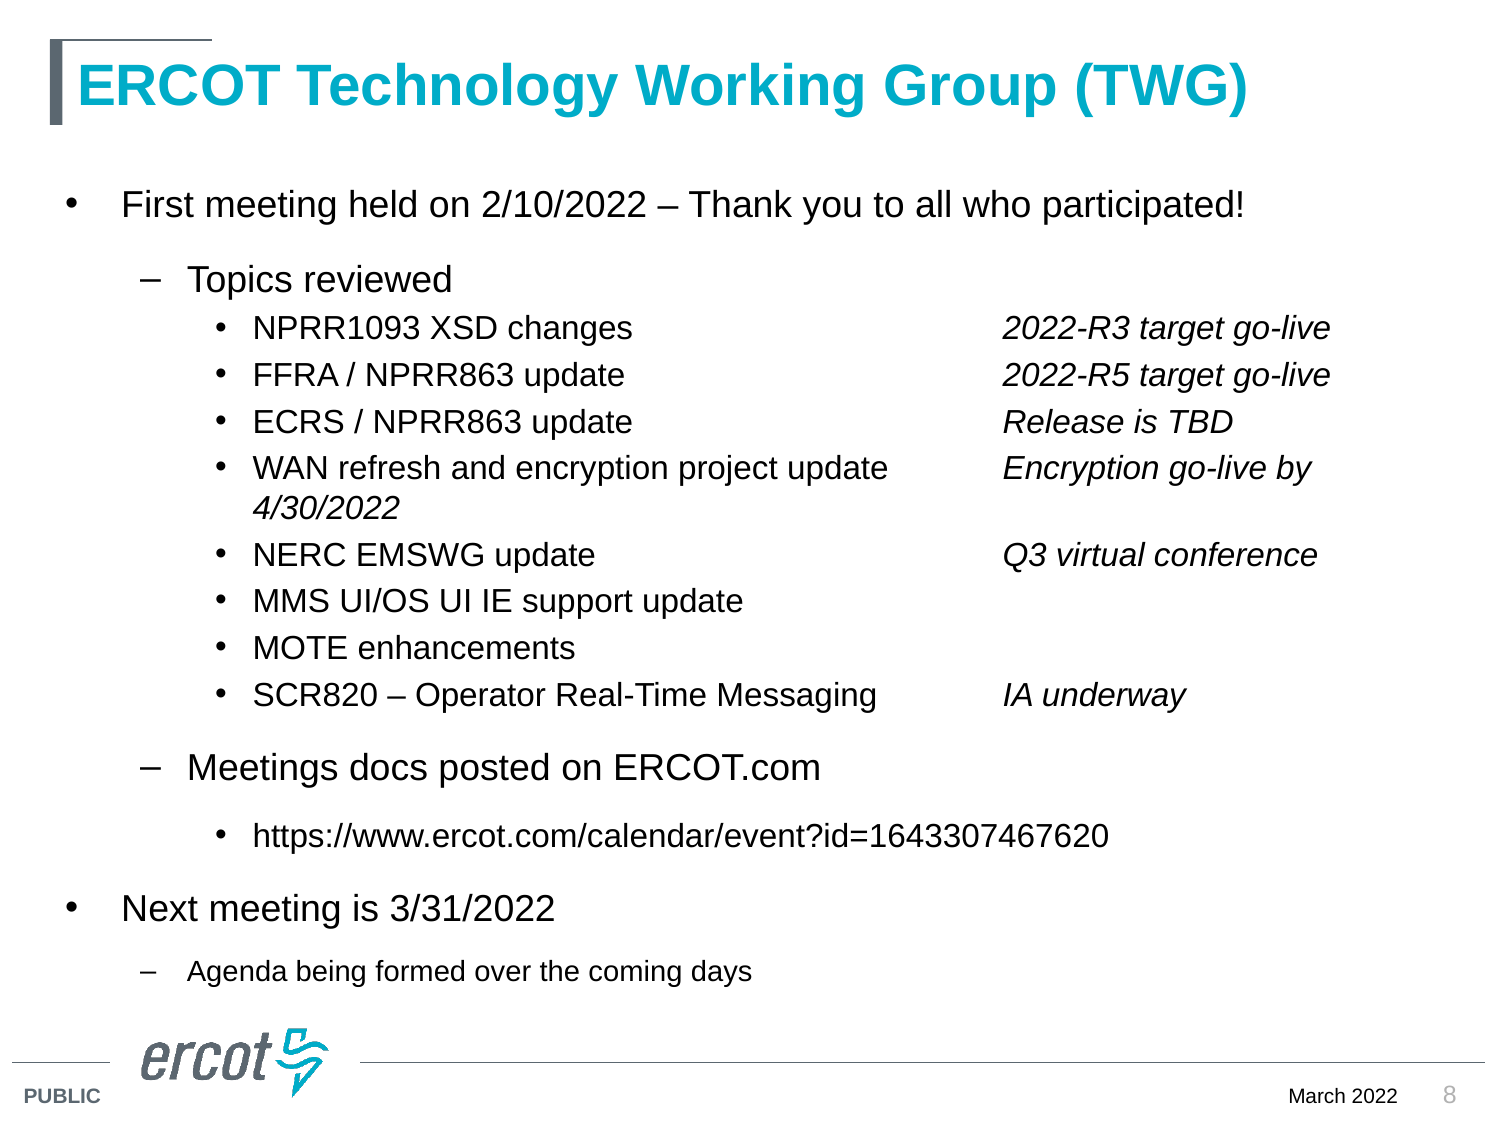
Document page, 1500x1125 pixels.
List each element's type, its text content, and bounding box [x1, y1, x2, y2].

title ERCOT Technology Working Group (TWG) [62, 39, 1300, 125]
list First meeting held on 2/10/2022 – Thank you to all who participated! Topics reviewed NPRR1093 XSD changes 2022-R3 target go-live FFRA / NPRR863 update 2022-R5 target go-live ECRS / NPRR863 update Release is TBD WAN refresh and encryption project update Encryption go-live by 4/30/2022 NERC EMSWG update Q3 virtual conference MMS UI/OS UI IE support update MOTE enhancements SCR820 – Operator Real-Time Messaging IA underway Meetings docs posted on ERCOT.com https://www.ercot.com/calendar/event?id=1643307467620 Next meeting is 3/31/2022 Agenda being formed over the coming days [50, 149, 1450, 988]
slide_number 8 [1412, 1076, 1488, 1112]
picture [137, 1024, 332, 1100]
